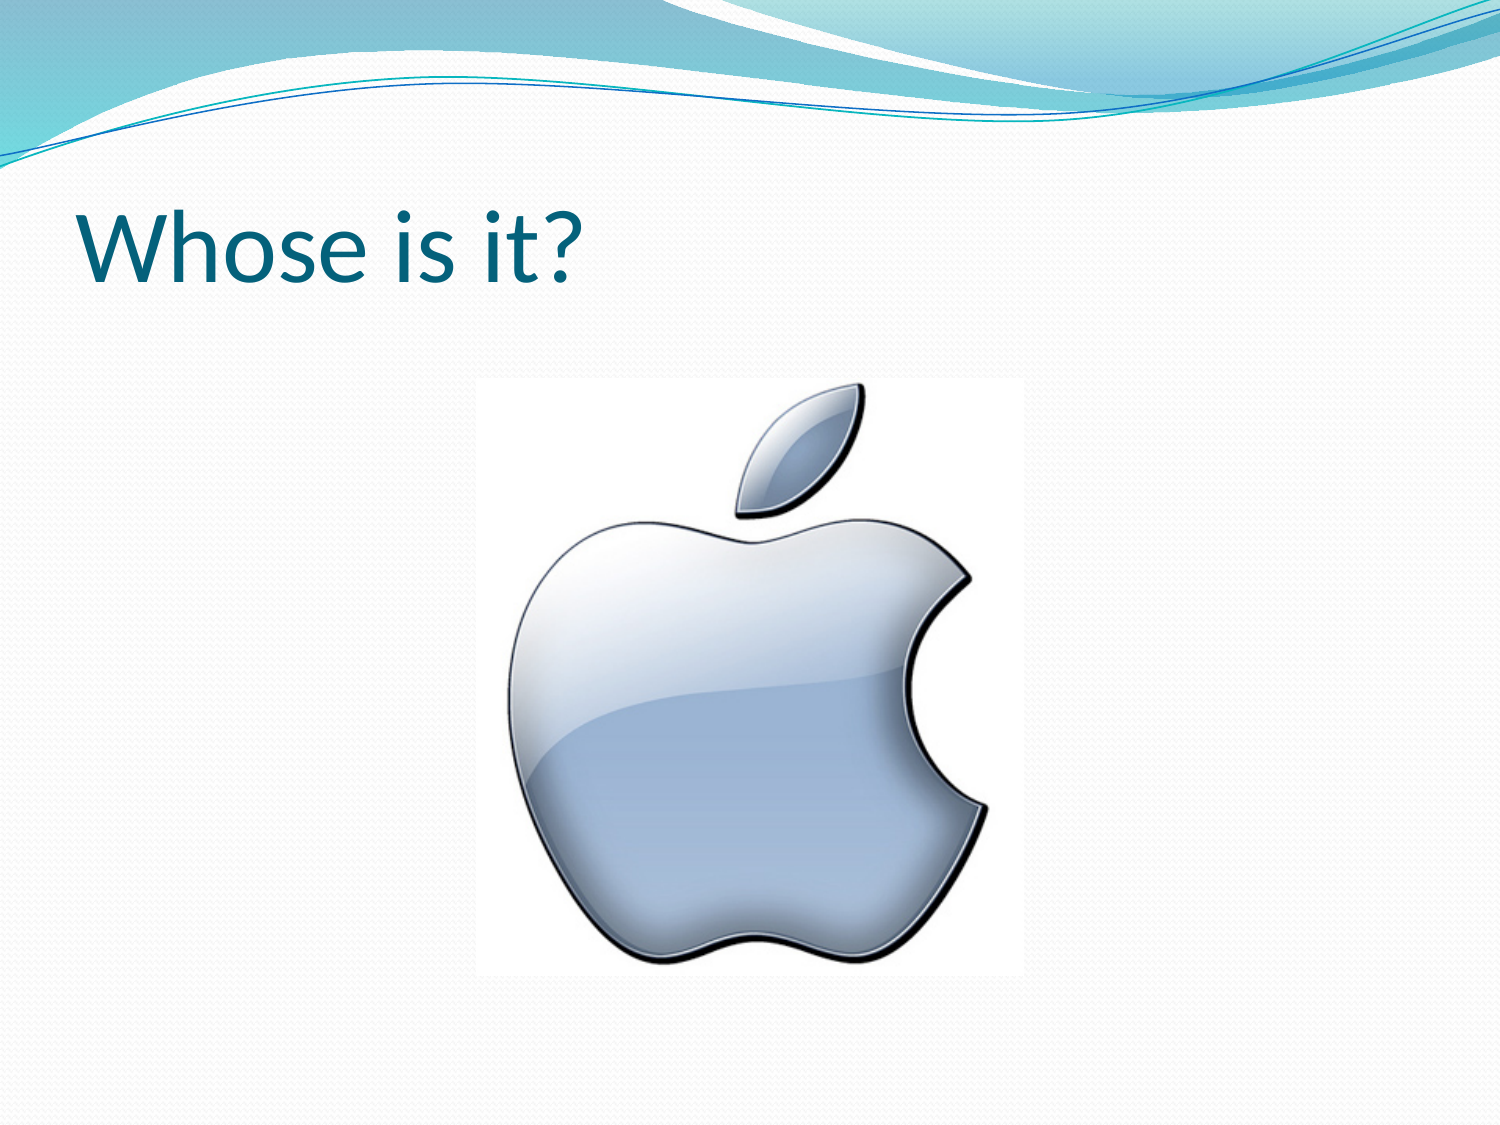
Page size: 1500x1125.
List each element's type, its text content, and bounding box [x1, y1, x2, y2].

title Whose is it? [74, 115, 1426, 304]
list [476, 378, 1024, 976]
